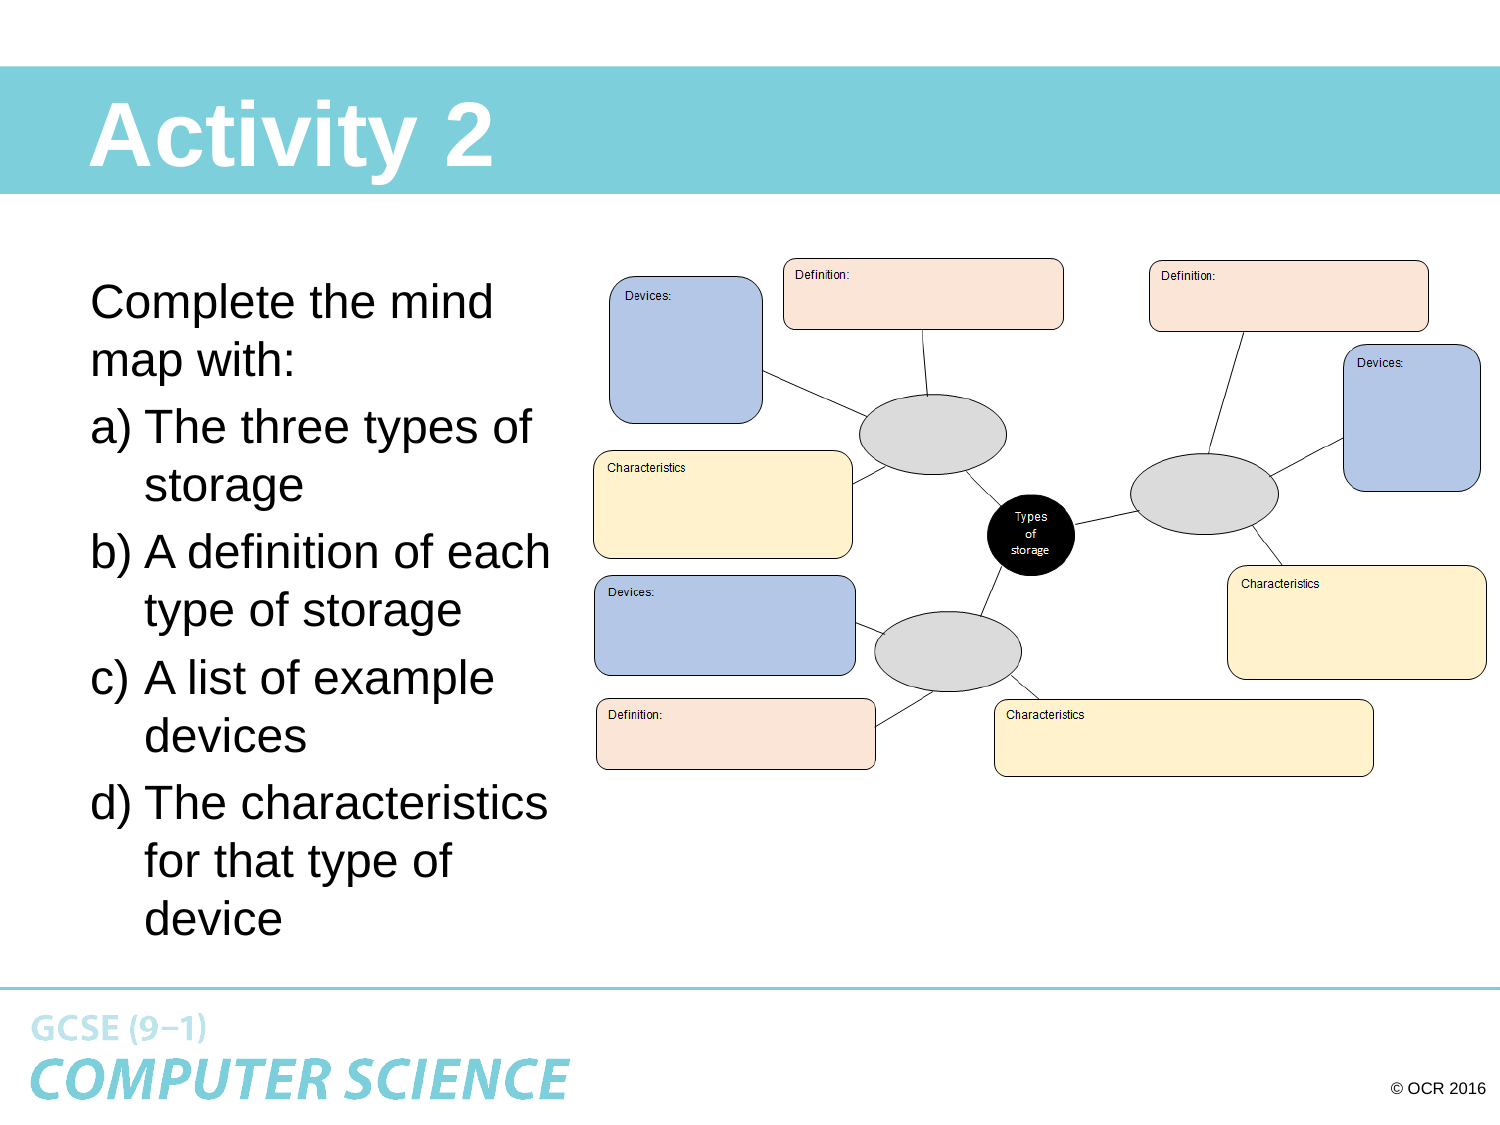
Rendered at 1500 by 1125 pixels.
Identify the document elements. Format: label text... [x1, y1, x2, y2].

picture [588, 255, 1497, 783]
title Activity 2 [0, 66, 1500, 194]
picture [0, 987, 1500, 1124]
list Complete the mind map with: The three types of storage A definition of each type of storage A list of example devices The characteristics for that type of device [75, 262, 585, 965]
